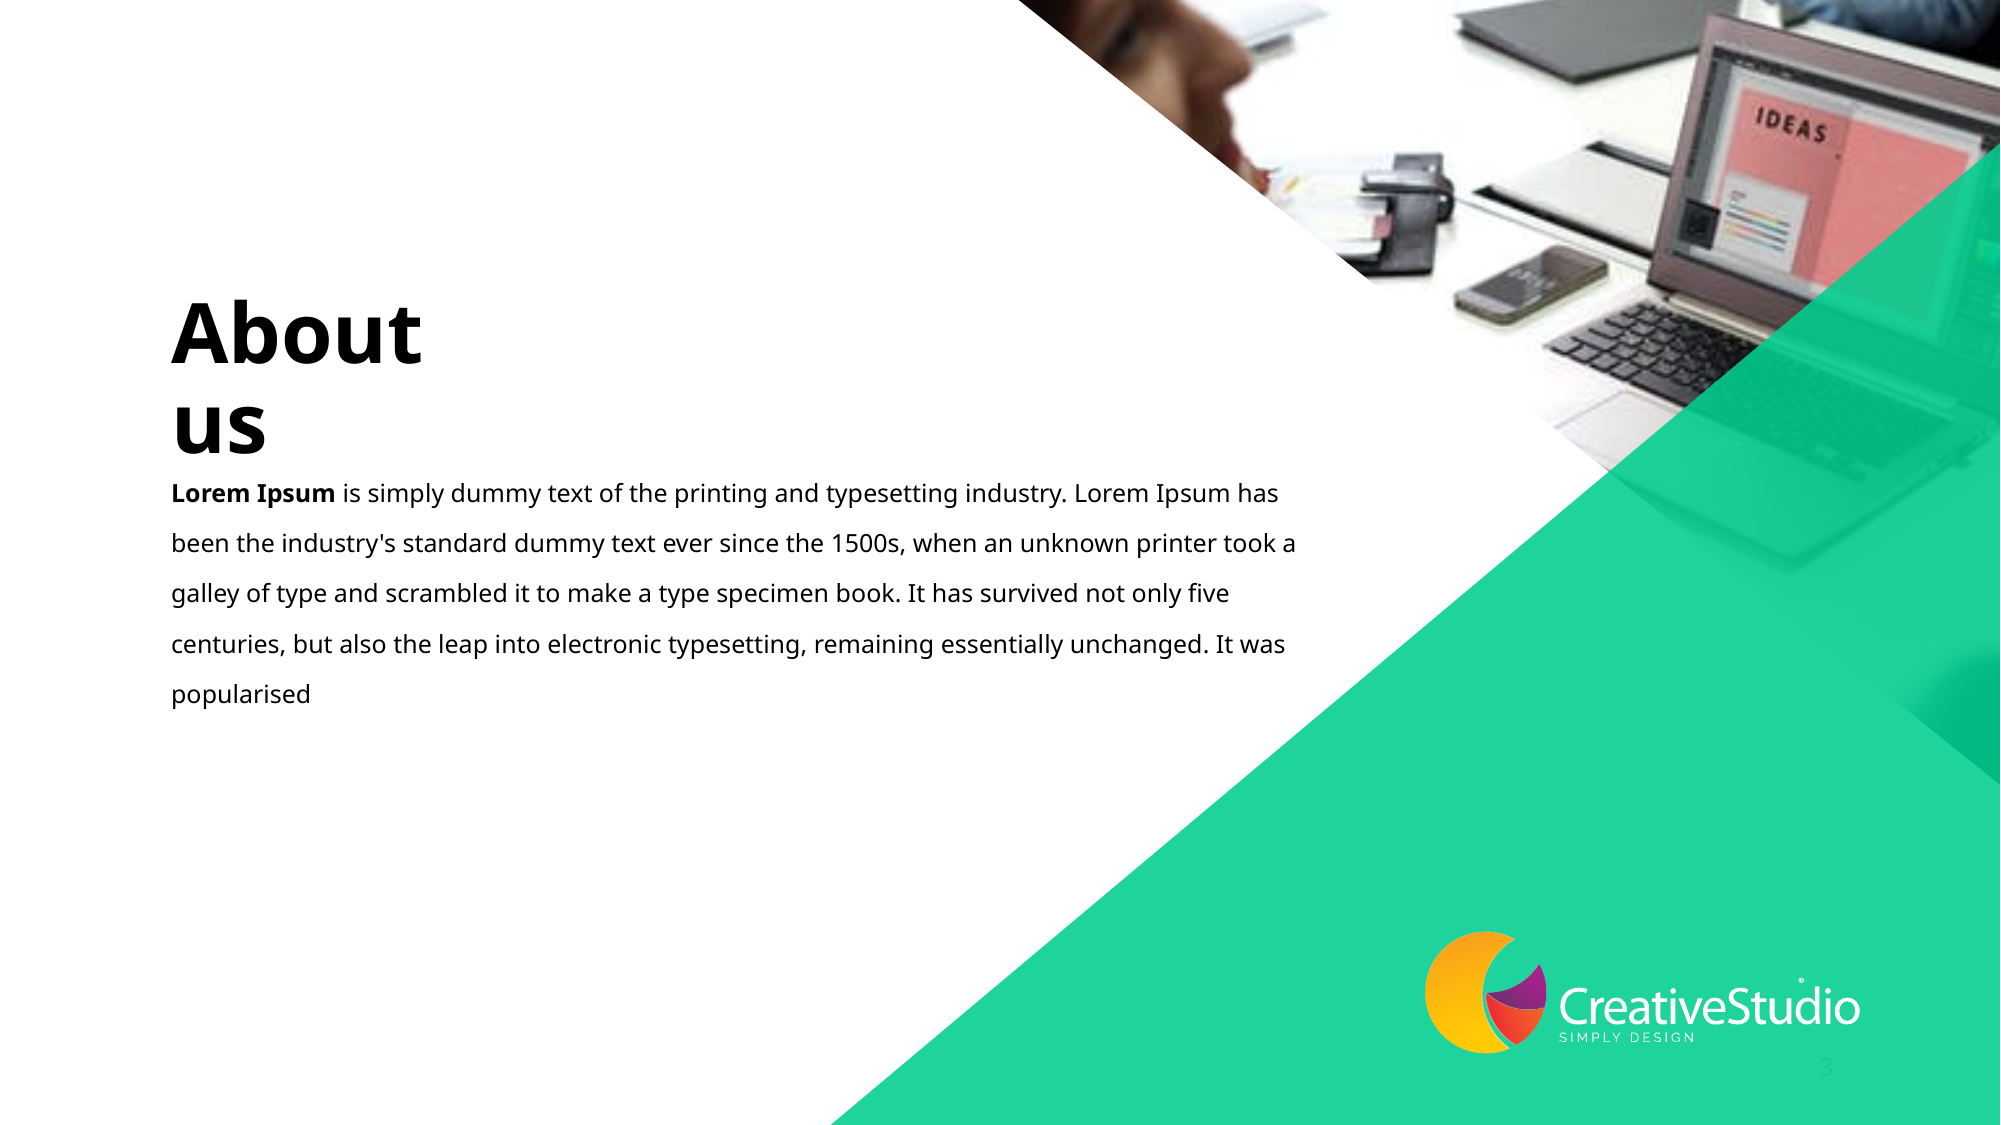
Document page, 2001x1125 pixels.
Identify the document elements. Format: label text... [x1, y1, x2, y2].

text_box Lorem Ipsum is simply dummy text of the printing and typesetting industry. Lorem Ipsum has been the industry's standard dummy text ever since the 1500s, when an unknown printer took a galley of type and scrambled it to make a type specimen book. It has survived not only five centuries, but also the leap into electronic typesetting, remaining essentially unchanged. It was popularised [156, 450, 1018, 716]
text_box [830, 785, 2000, 1125]
picture [1425, 931, 1861, 1054]
picture [1018, 0, 2000, 785]
title About us [156, 325, 529, 438]
